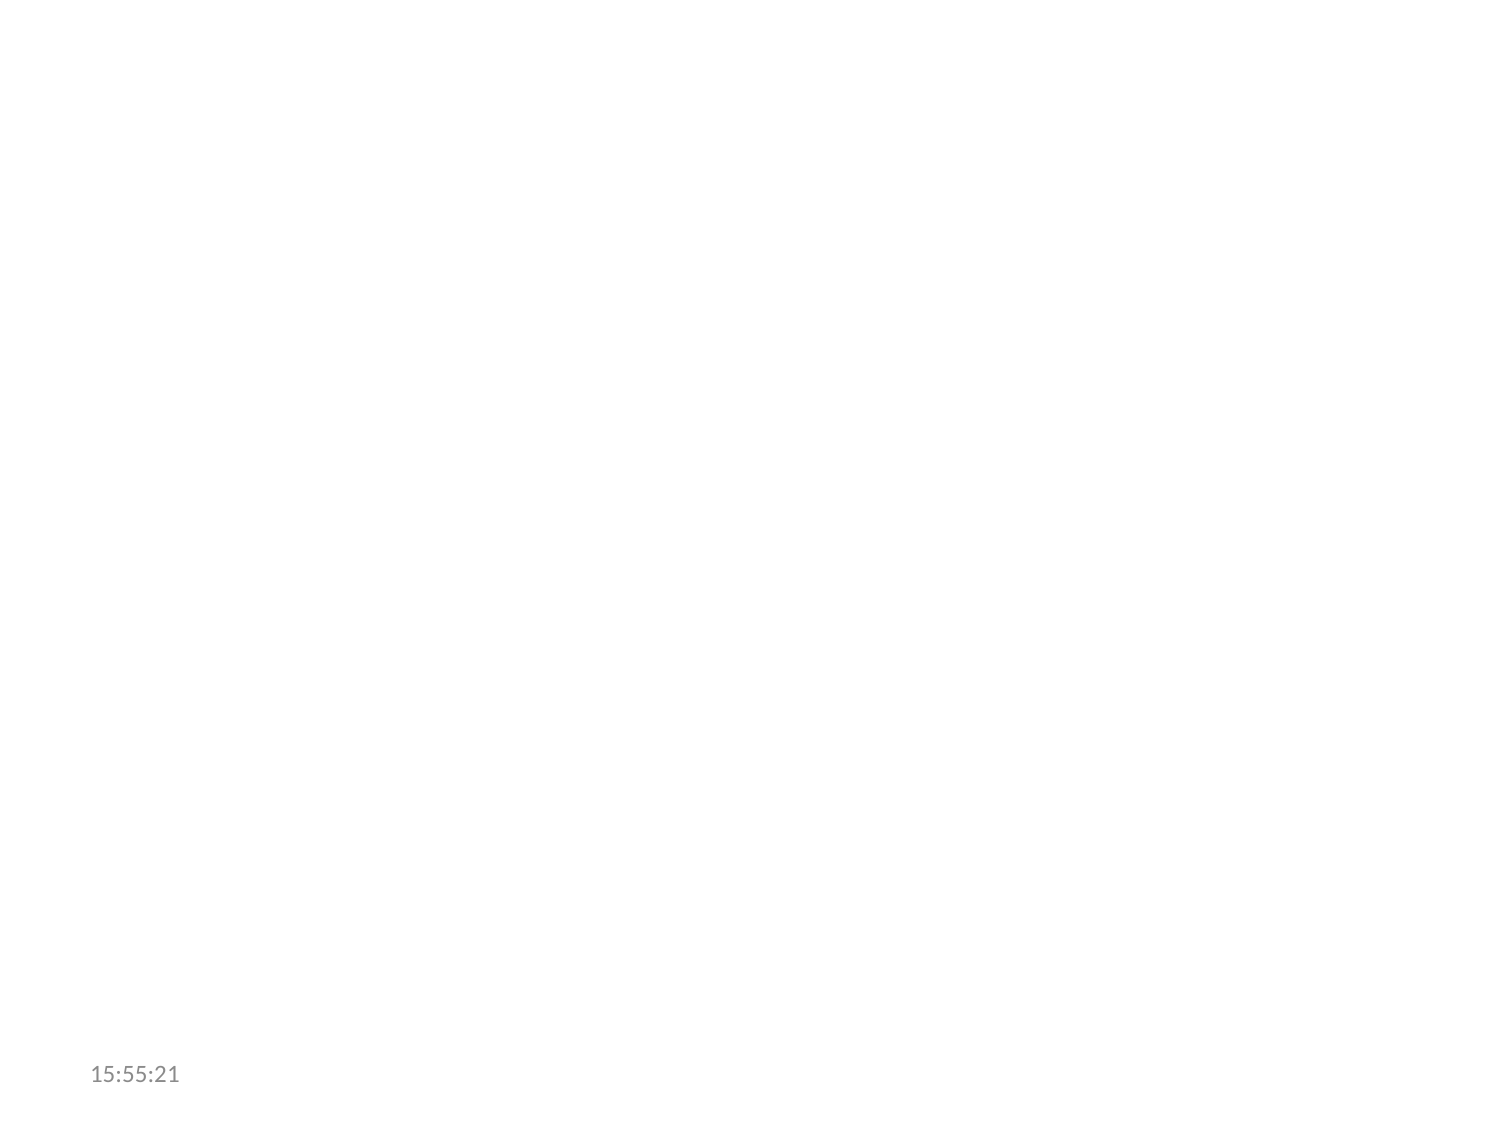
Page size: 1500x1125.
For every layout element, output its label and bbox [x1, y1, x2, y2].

slide_number [75, 1042, 425, 1103]
